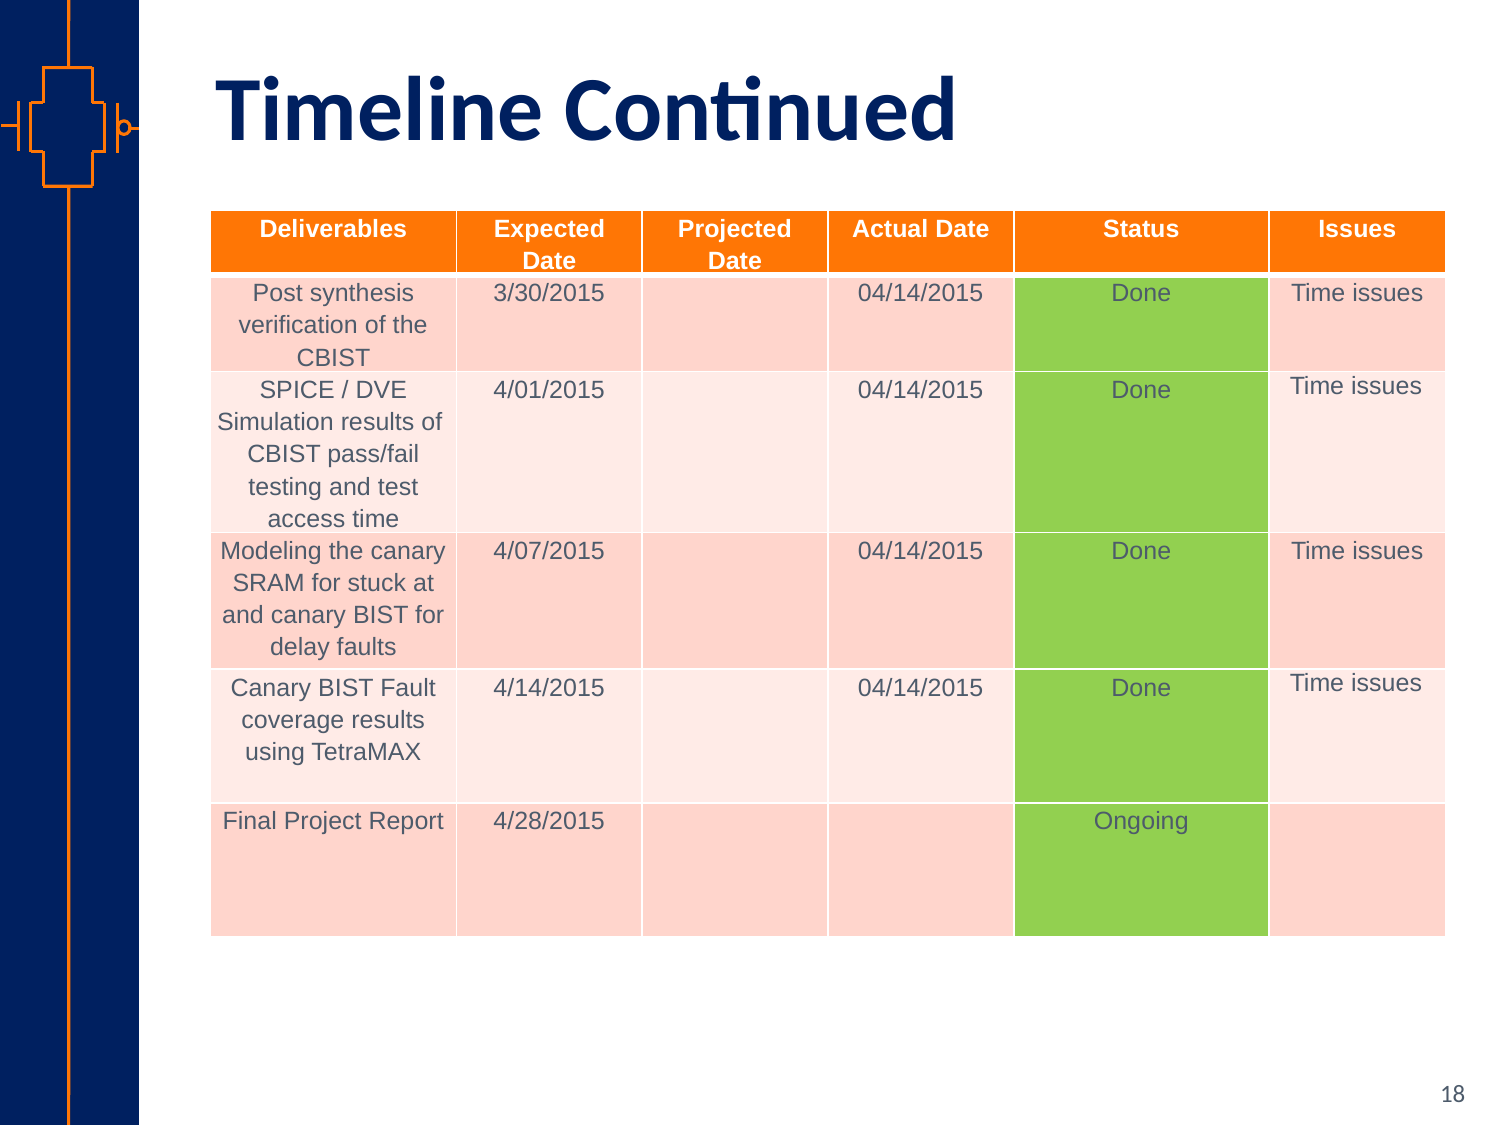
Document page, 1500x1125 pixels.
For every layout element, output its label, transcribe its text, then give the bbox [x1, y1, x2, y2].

table_cell Final Project Report [211, 804, 456, 936]
title Timeline Continued [200, 37, 1388, 167]
table_cell 04/14/2015 [829, 278, 1013, 371]
table_header Projected Date [643, 211, 827, 272]
table_header Expected Date [457, 211, 641, 272]
table_cell Done [1015, 533, 1268, 668]
table_cell Done [1015, 372, 1268, 532]
table_cell Time issues [1270, 670, 1445, 802]
table_header Actual Date [829, 211, 1013, 272]
table_cell [643, 372, 827, 532]
table_cell Time issues [1270, 278, 1445, 371]
table_cell Time issues [1270, 533, 1445, 668]
table_cell Time issues [1270, 372, 1445, 532]
table_cell 4/01/2015 [457, 372, 641, 532]
table_cell [829, 804, 1013, 936]
table_cell [1270, 804, 1445, 936]
table_cell 3/30/2015 [457, 278, 641, 371]
table_cell Done [1015, 278, 1268, 371]
slide_number 18 [1425, 1062, 1488, 1123]
table_header Issues [1270, 211, 1445, 272]
table_cell Ongoing [1015, 804, 1268, 936]
table_header Deliverables [211, 211, 456, 272]
table_cell [643, 278, 827, 371]
table_cell Modeling the canary SRAM for stuck at and canary BIST for delay faults [211, 533, 456, 668]
table_cell Post synthesis verification of the CBIST [211, 278, 456, 371]
table_cell 4/28/2015 [457, 804, 641, 936]
table_cell Canary BIST Fault coverage results using TetraMAX [211, 670, 456, 802]
table_cell Done [1015, 670, 1268, 802]
table_cell [643, 533, 827, 668]
table_cell [643, 670, 827, 802]
table_cell SPICE / DVE Simulation results of CBIST pass/fail testing and test access time [211, 372, 456, 532]
table_cell 4/07/2015 [457, 533, 641, 668]
table_cell 04/14/2015 [829, 670, 1013, 802]
table_cell [643, 804, 827, 936]
table_cell 4/14/2015 [457, 670, 641, 802]
table_header Status [1015, 211, 1268, 272]
table_cell 04/14/2015 [829, 372, 1013, 532]
table_cell 04/14/2015 [829, 533, 1013, 668]
